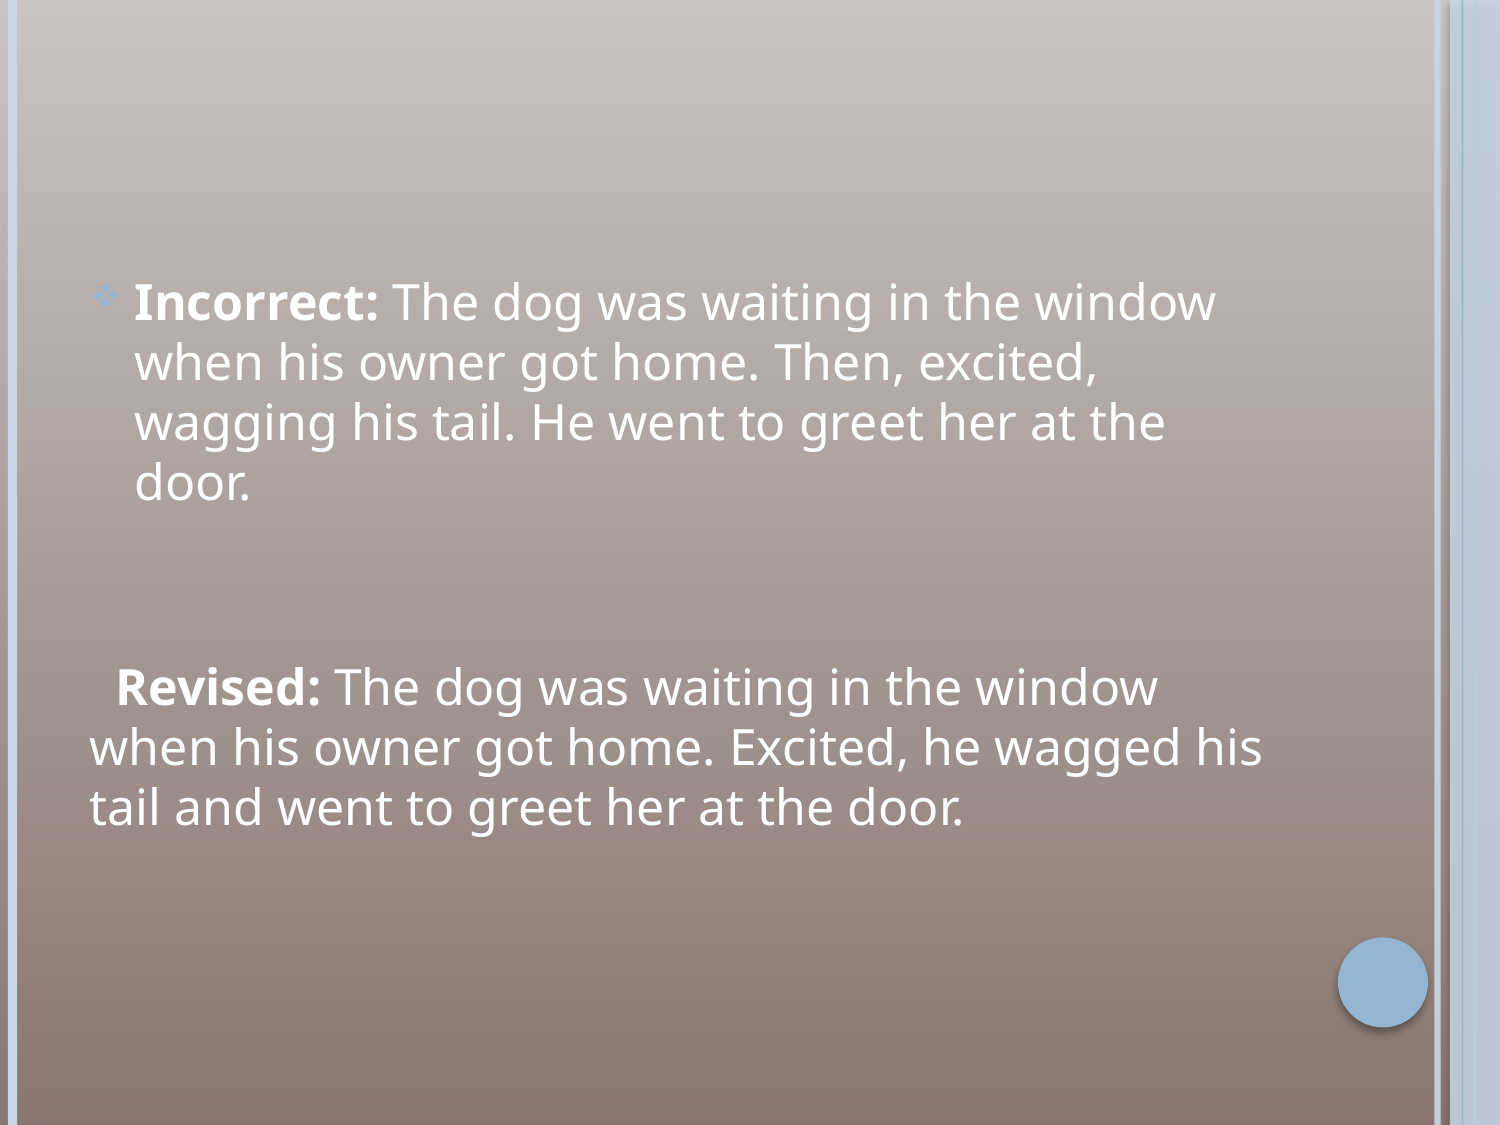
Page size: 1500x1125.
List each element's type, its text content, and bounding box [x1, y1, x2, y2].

list Incorrect: The dog was waiting in the window when his owner got home. Then, excited, wagging his tail. He went to greet her at the door. Revised: The dog was waiting in the window when his owner got home. Excited, he wagged his tail and went to greet her at the door. [75, 262, 1300, 1062]
